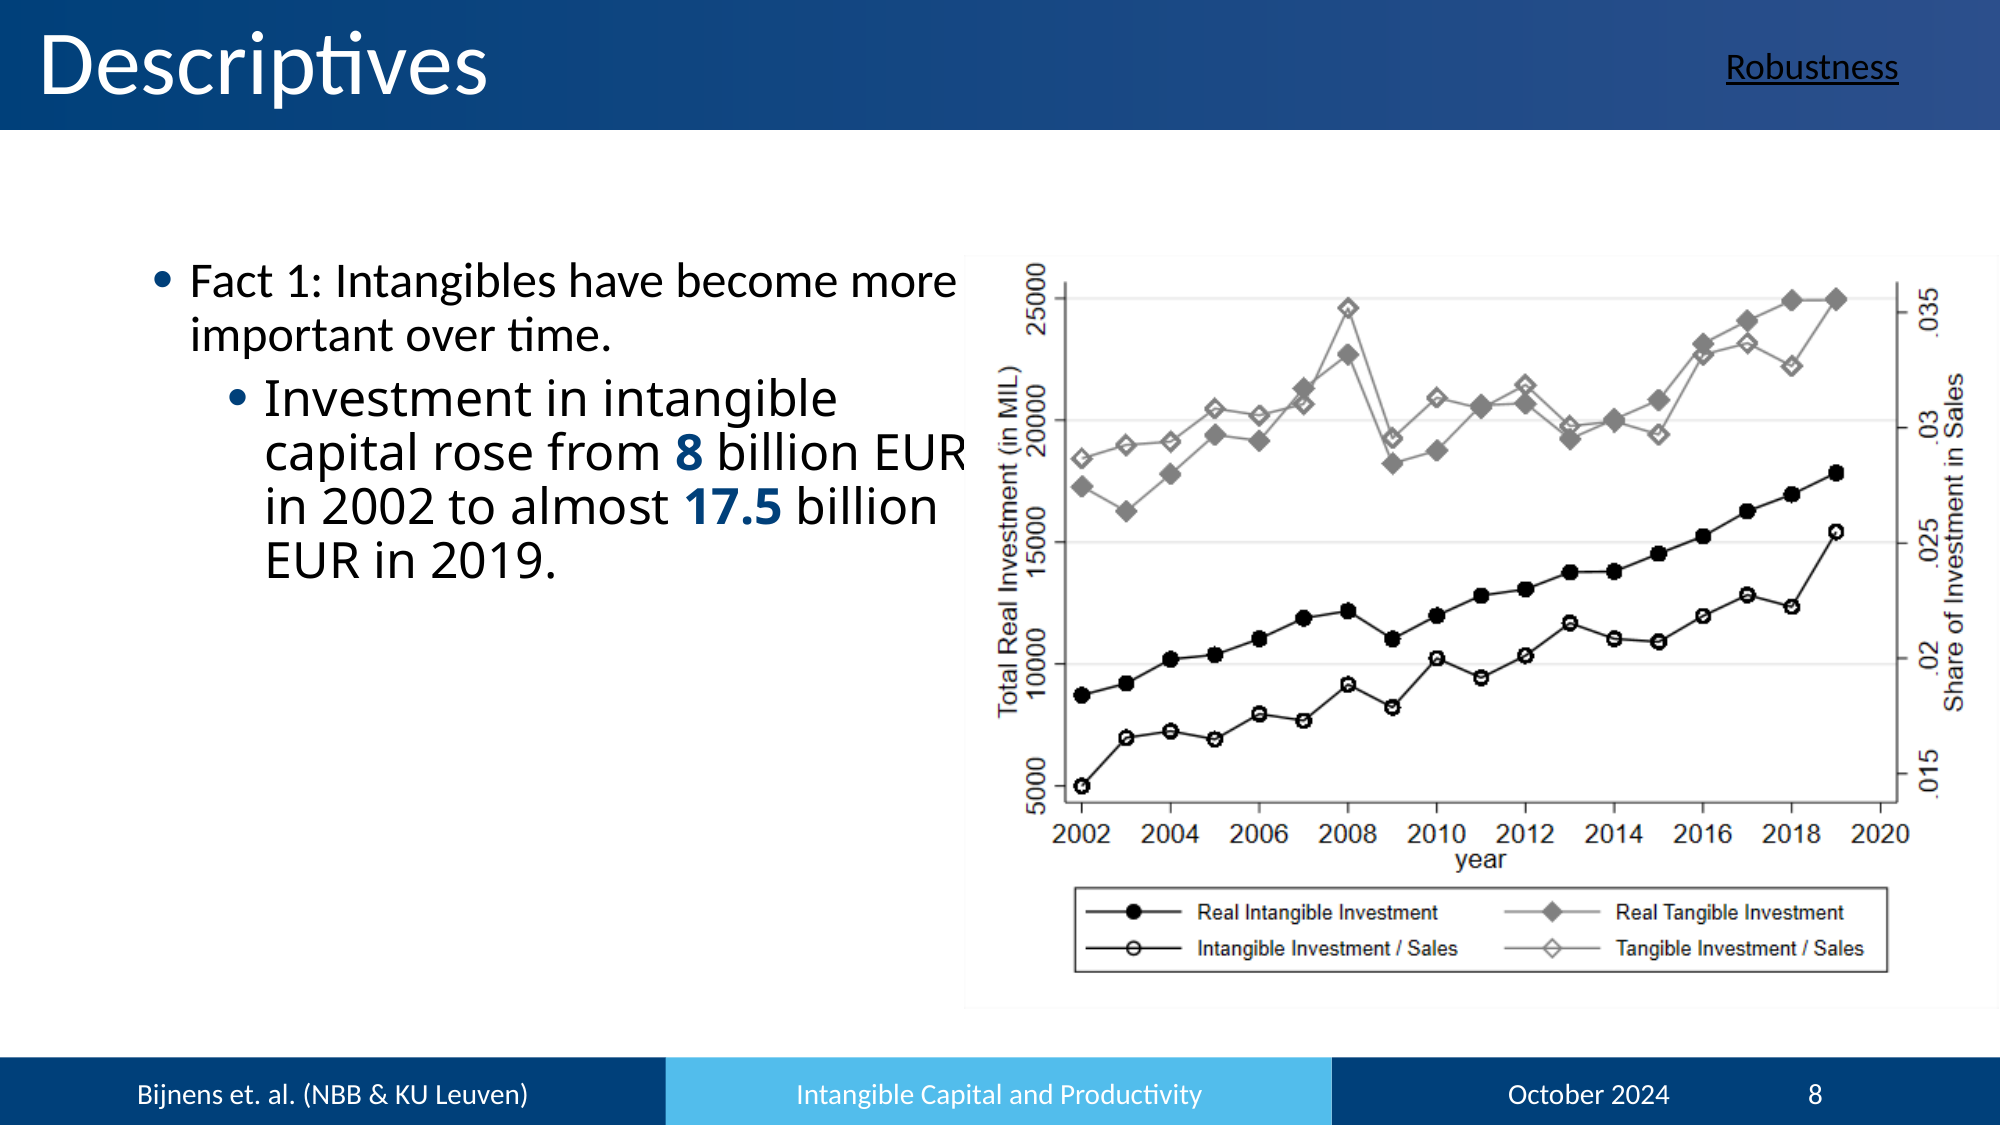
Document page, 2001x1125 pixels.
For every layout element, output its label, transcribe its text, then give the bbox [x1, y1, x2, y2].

text_box Intangible Capital and Productivity [666, 1067, 1332, 1118]
text_box Bijnens et. al. (NBB & KU Leuven) [0, 1067, 666, 1118]
text_box October 2024 8 [1332, 1067, 1999, 1118]
text_box Robustness [1711, 34, 2000, 95]
title Descriptives [0, 0, 2000, 130]
list Fact 1: Intangibles have become more important over time. Investment in intangible capital rose from 8 billion EUR in 2002 to almost 17.5 billion EUR in 2019. [137, 247, 1000, 1067]
picture [964, 255, 1999, 1009]
